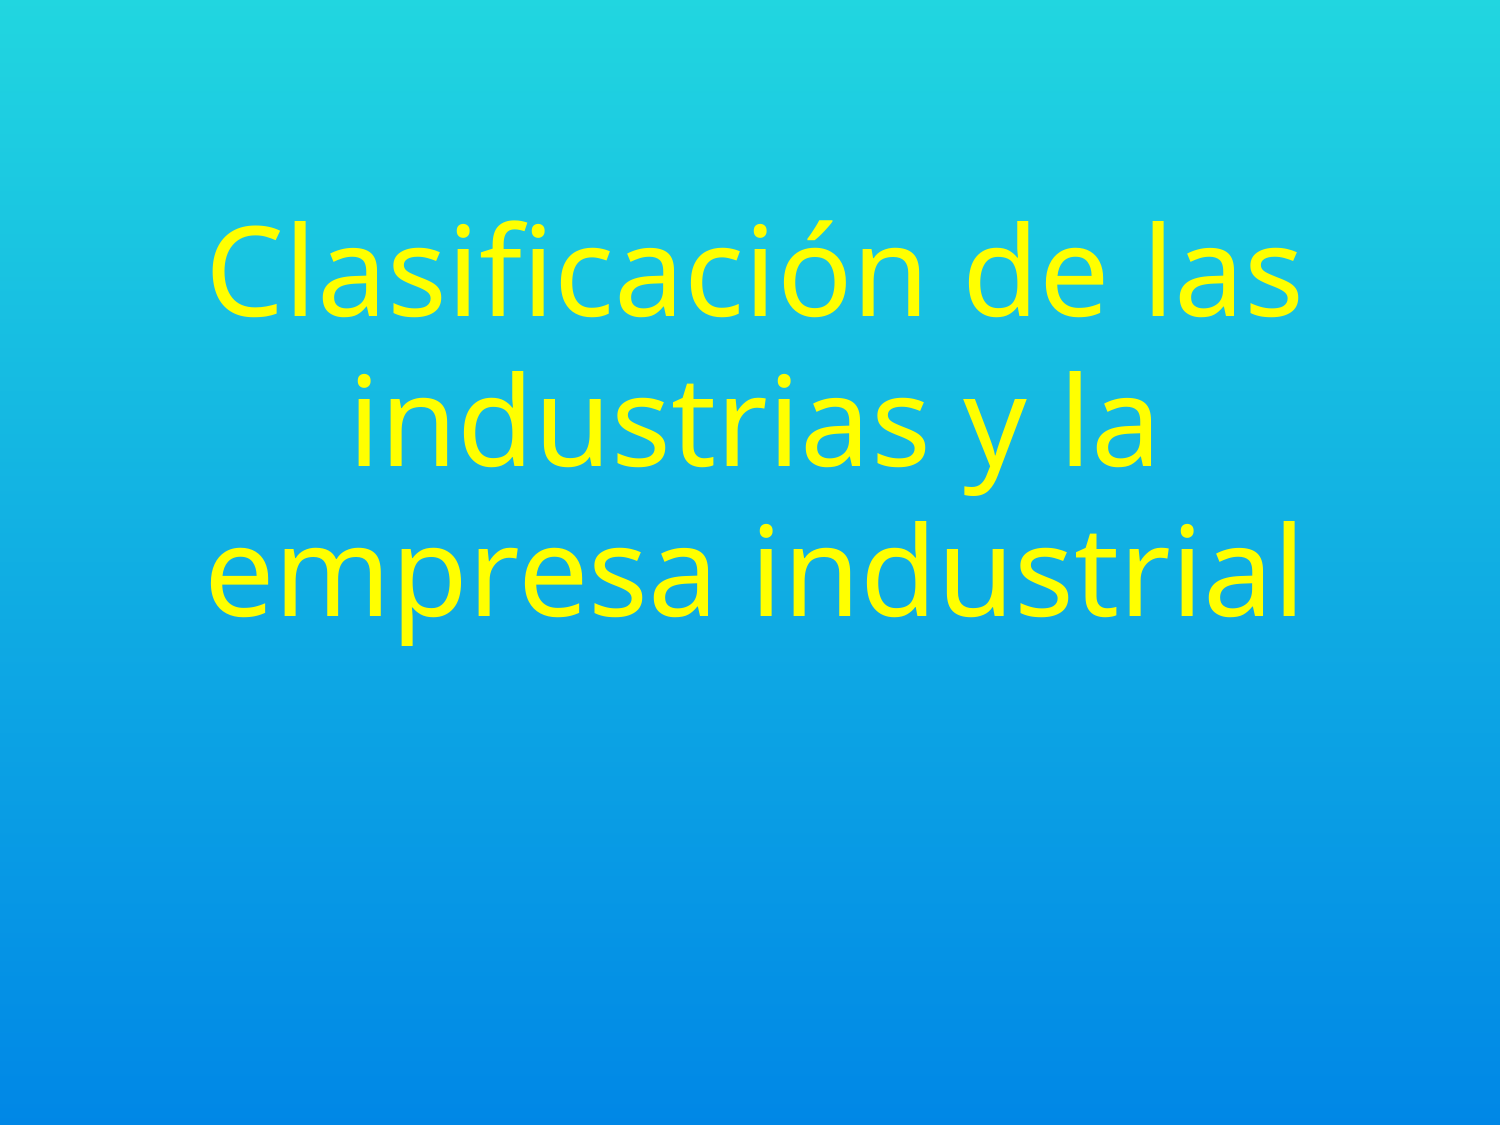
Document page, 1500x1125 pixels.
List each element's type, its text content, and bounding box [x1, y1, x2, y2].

text_box Clasificación de las industrias y la empresa industrial [117, 184, 1394, 650]
